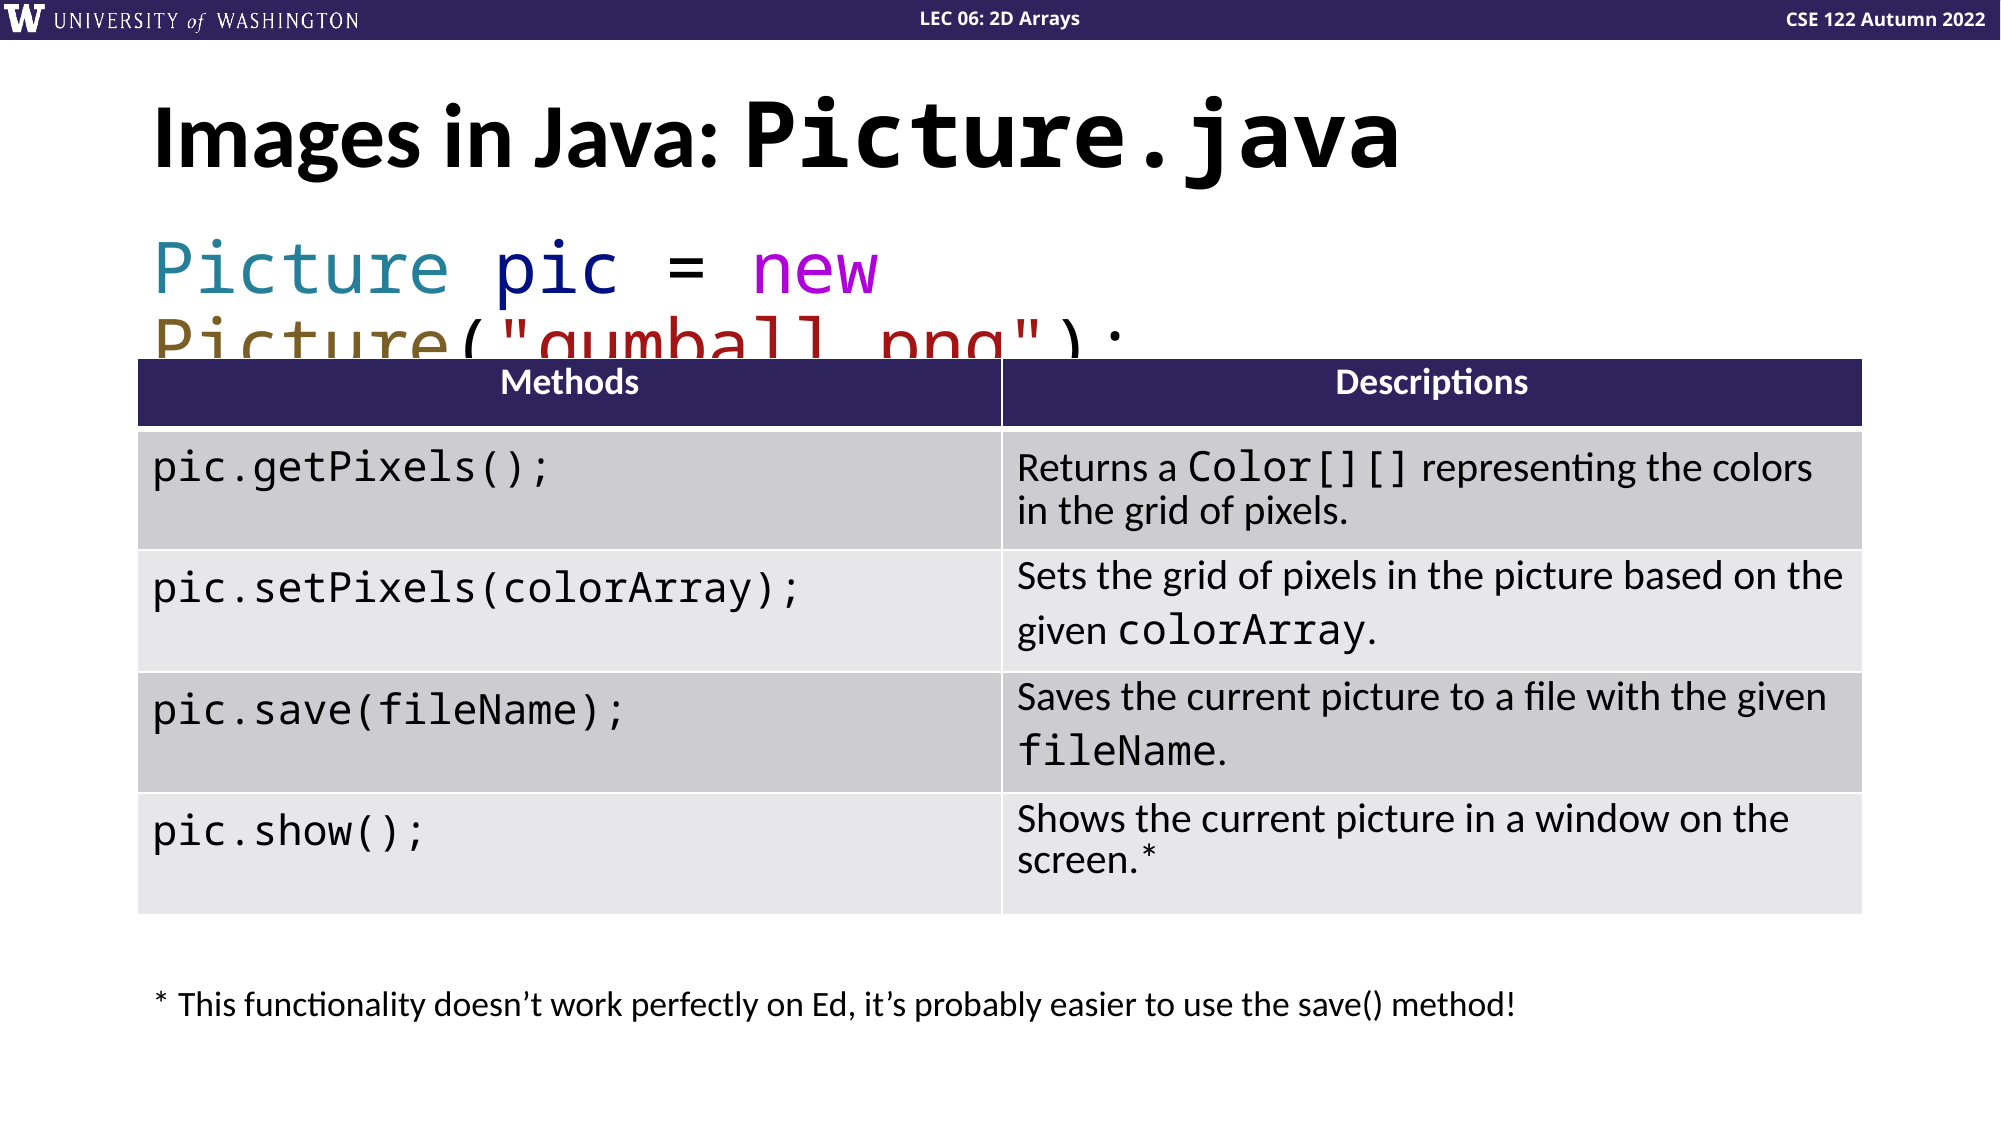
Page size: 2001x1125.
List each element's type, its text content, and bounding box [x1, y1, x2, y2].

table_header Descriptions [1003, 359, 1862, 426]
table_cell Sets the grid of pixels in the picture based on the given colorArray. [1003, 551, 1862, 671]
list Picture pic = new Picture("gumball.png"); * This functionality doesn’t work perfectly on Ed, it’s probably easier to use the save() method! [137, 916, 1863, 1037]
table_cell pic.getPixels(); [138, 432, 1001, 549]
table_cell Returns a Color[][] representing the colors in the grid of pixels. [1003, 432, 1862, 549]
table_cell Shows the current picture in a window on the screen.* [1003, 794, 1862, 914]
table_header Methods [138, 359, 1001, 426]
table_cell pic.setPixels(colorArray); [138, 551, 1001, 671]
picture [4, 4, 358, 33]
table_cell pic.show(); [138, 794, 1001, 914]
table_cell Saves the current picture to a file with the given fileName. [1003, 673, 1862, 792]
list Picture pic = new Picture("gumball.png"); * This functionality doesn’t work perfectly on Ed, it’s probably easier to use the save() method! [137, 224, 1863, 358]
table_cell pic.save(fileName); [138, 673, 1001, 792]
title Images in Java: Picture.java [137, 74, 1863, 200]
